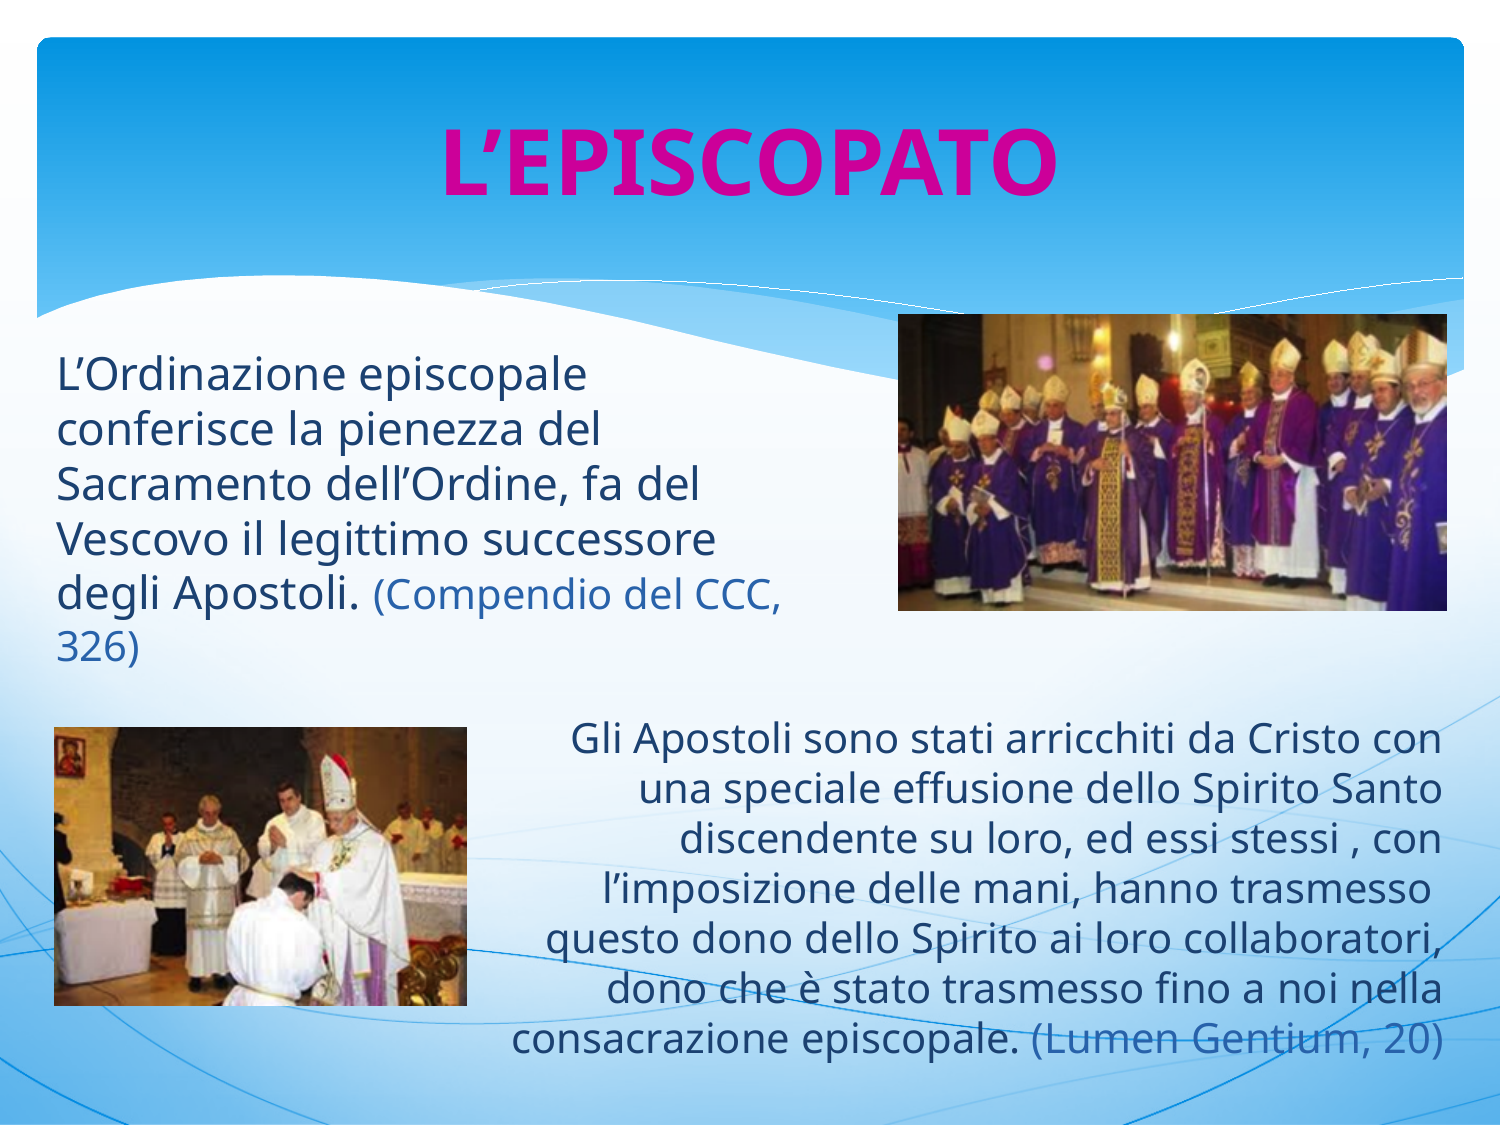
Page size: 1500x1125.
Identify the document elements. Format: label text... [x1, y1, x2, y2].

text_box Gli Apostoli sono stati arricchiti da Cristo con una speciale effusione dello Spirito Santo discendente su loro, ed essi stessi , con l’imposizione delle mani, hanno trasmesso questo dono dello Spirito ai loro collaboratori, dono che è stato trasmesso fino a noi nella consacrazione episcopale. (Lumen Gentium, 20) [490, 704, 1459, 1070]
picture [53, 727, 467, 1007]
text_box L’Ordinazione episcopale conferisce la pienezza del Sacramento dell’Ordine, fa del Vescovo il legittimo successore degli Apostoli. (Compendio del CCC, 326) [41, 336, 833, 677]
title L’EPISCOPATO [75, 55, 1425, 261]
picture [898, 314, 1448, 611]
